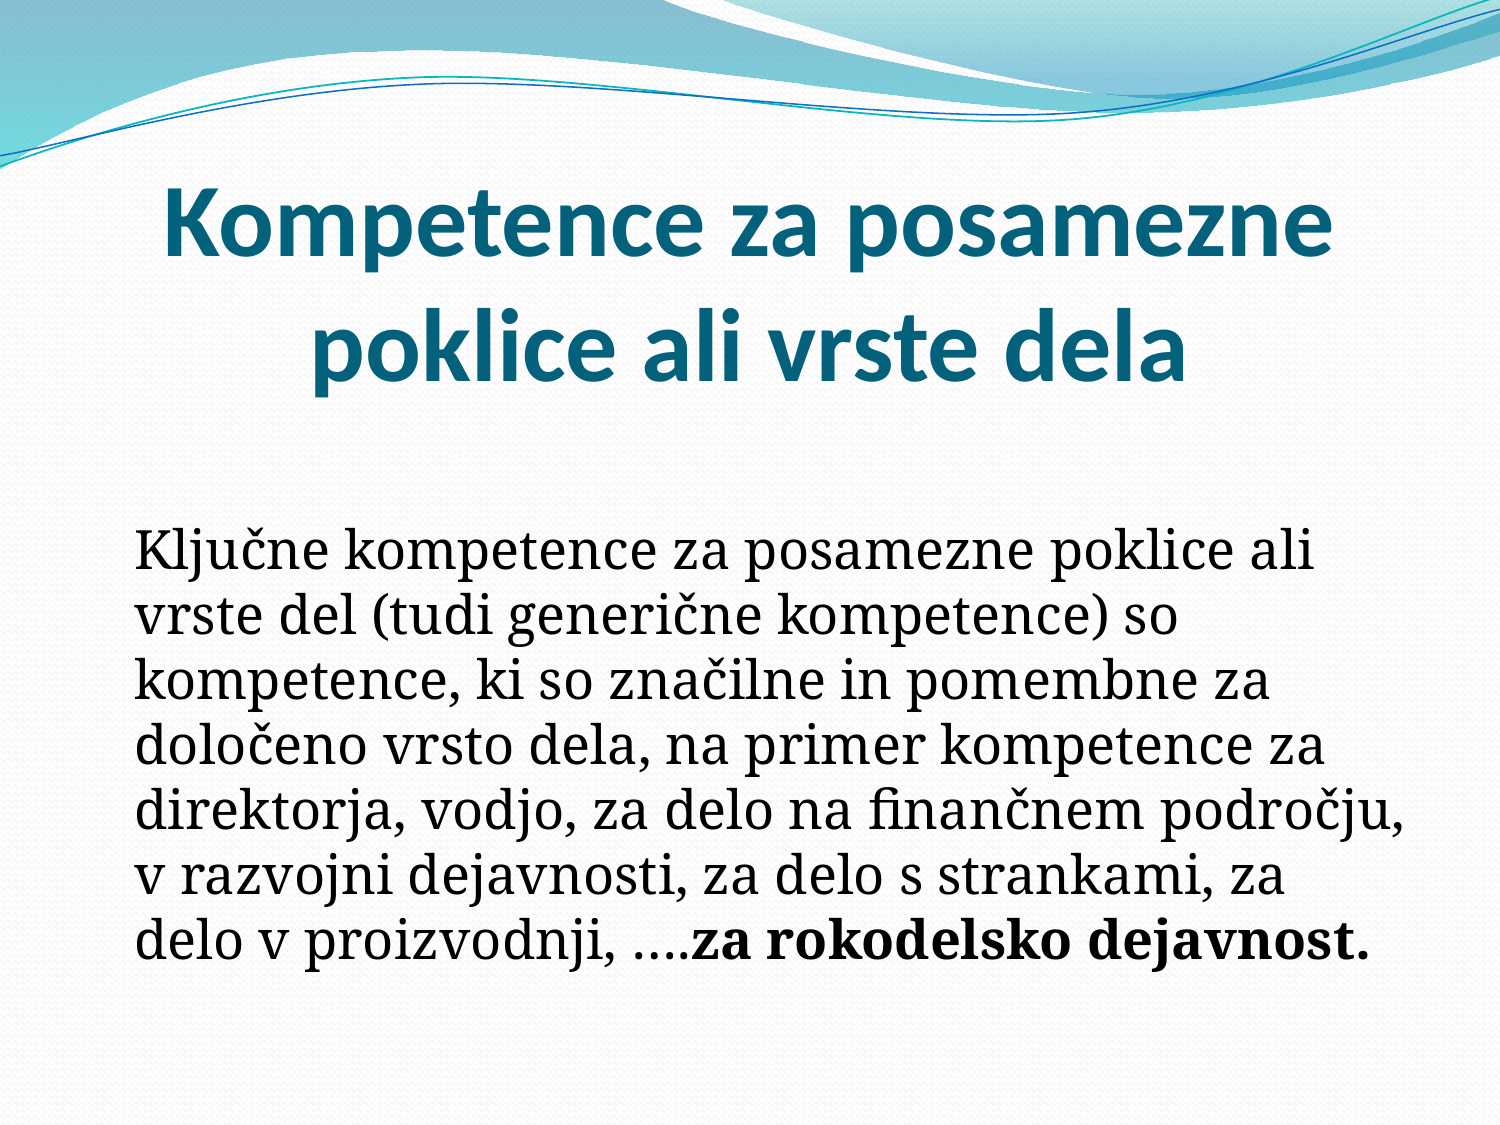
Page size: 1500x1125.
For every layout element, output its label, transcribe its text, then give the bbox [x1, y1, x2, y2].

title Kompetence za posamezne poklice ali vrste dela [75, 54, 1425, 432]
list Ključne kompetence za posamezne poklice ali vrste del (tudi generične kompetence) so kompetence, ki so značilne in pomembne za določeno vrsto dela, na primer kompetence za direktorja, vodjo, za delo na finančnem področju, v razvojni dejavnosti, za delo s strankami, za delo v proizvodnji, ….za rokodelsko dejavnost. [75, 432, 1425, 1038]
